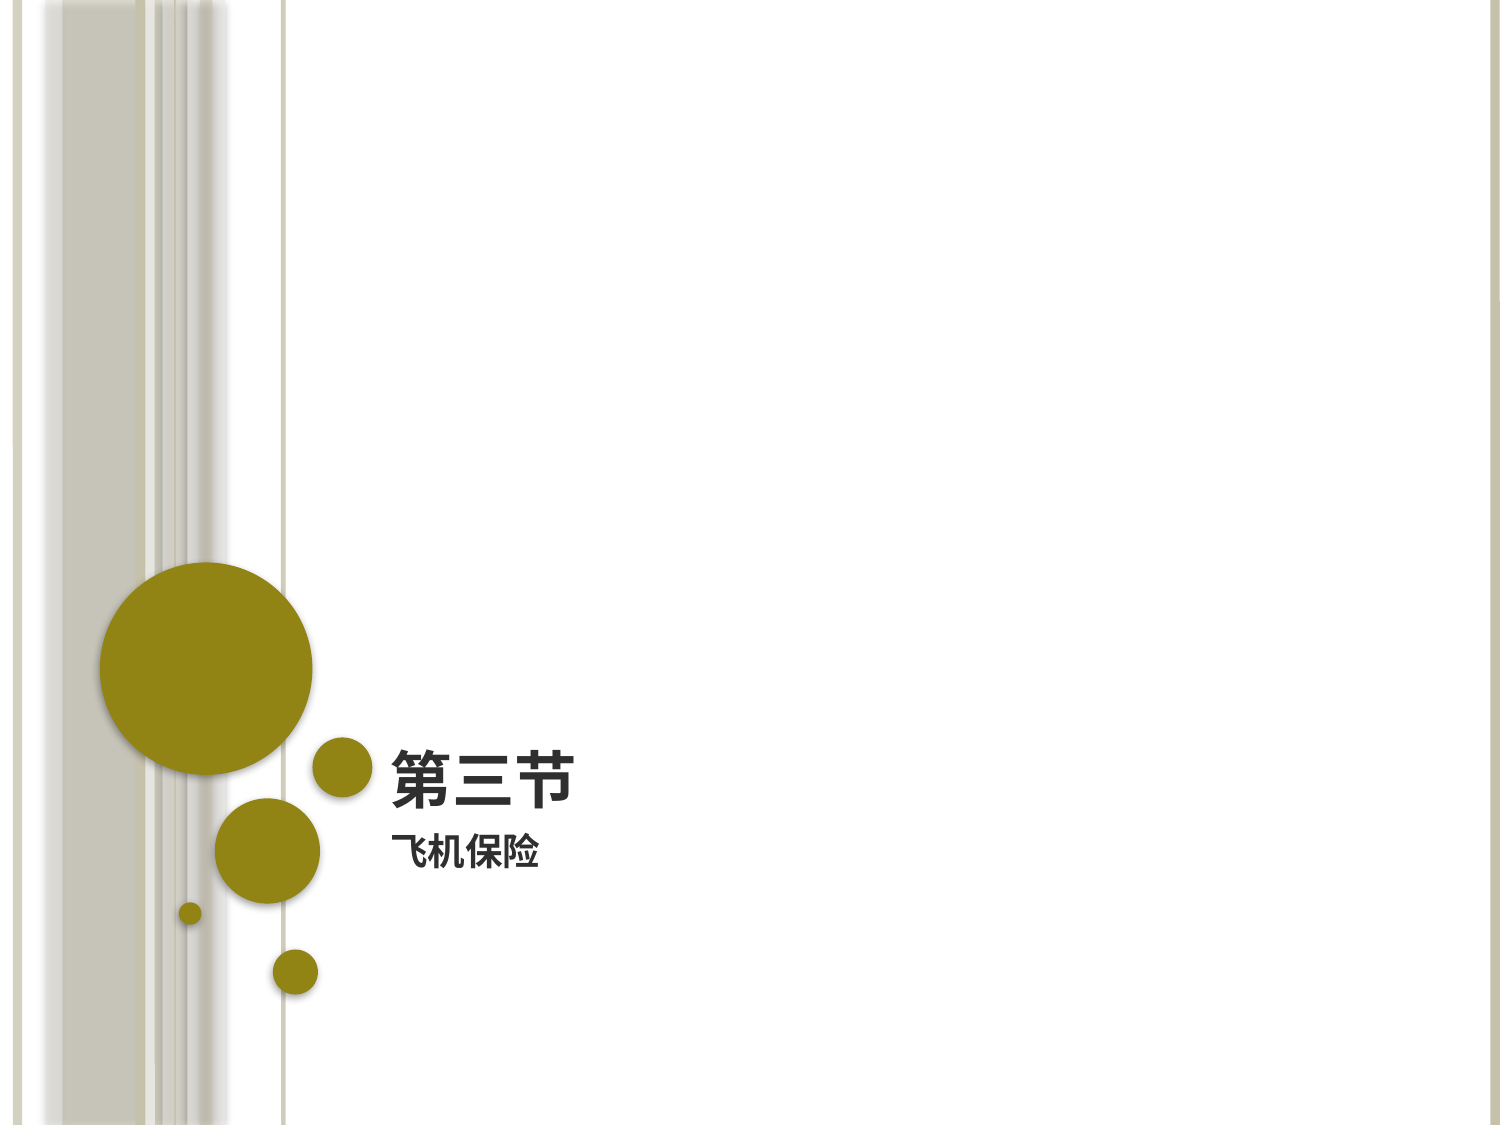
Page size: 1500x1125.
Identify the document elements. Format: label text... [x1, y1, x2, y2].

title 第三节 [375, 512, 1388, 820]
subtitle 飞机保险 [374, 820, 1388, 1047]
